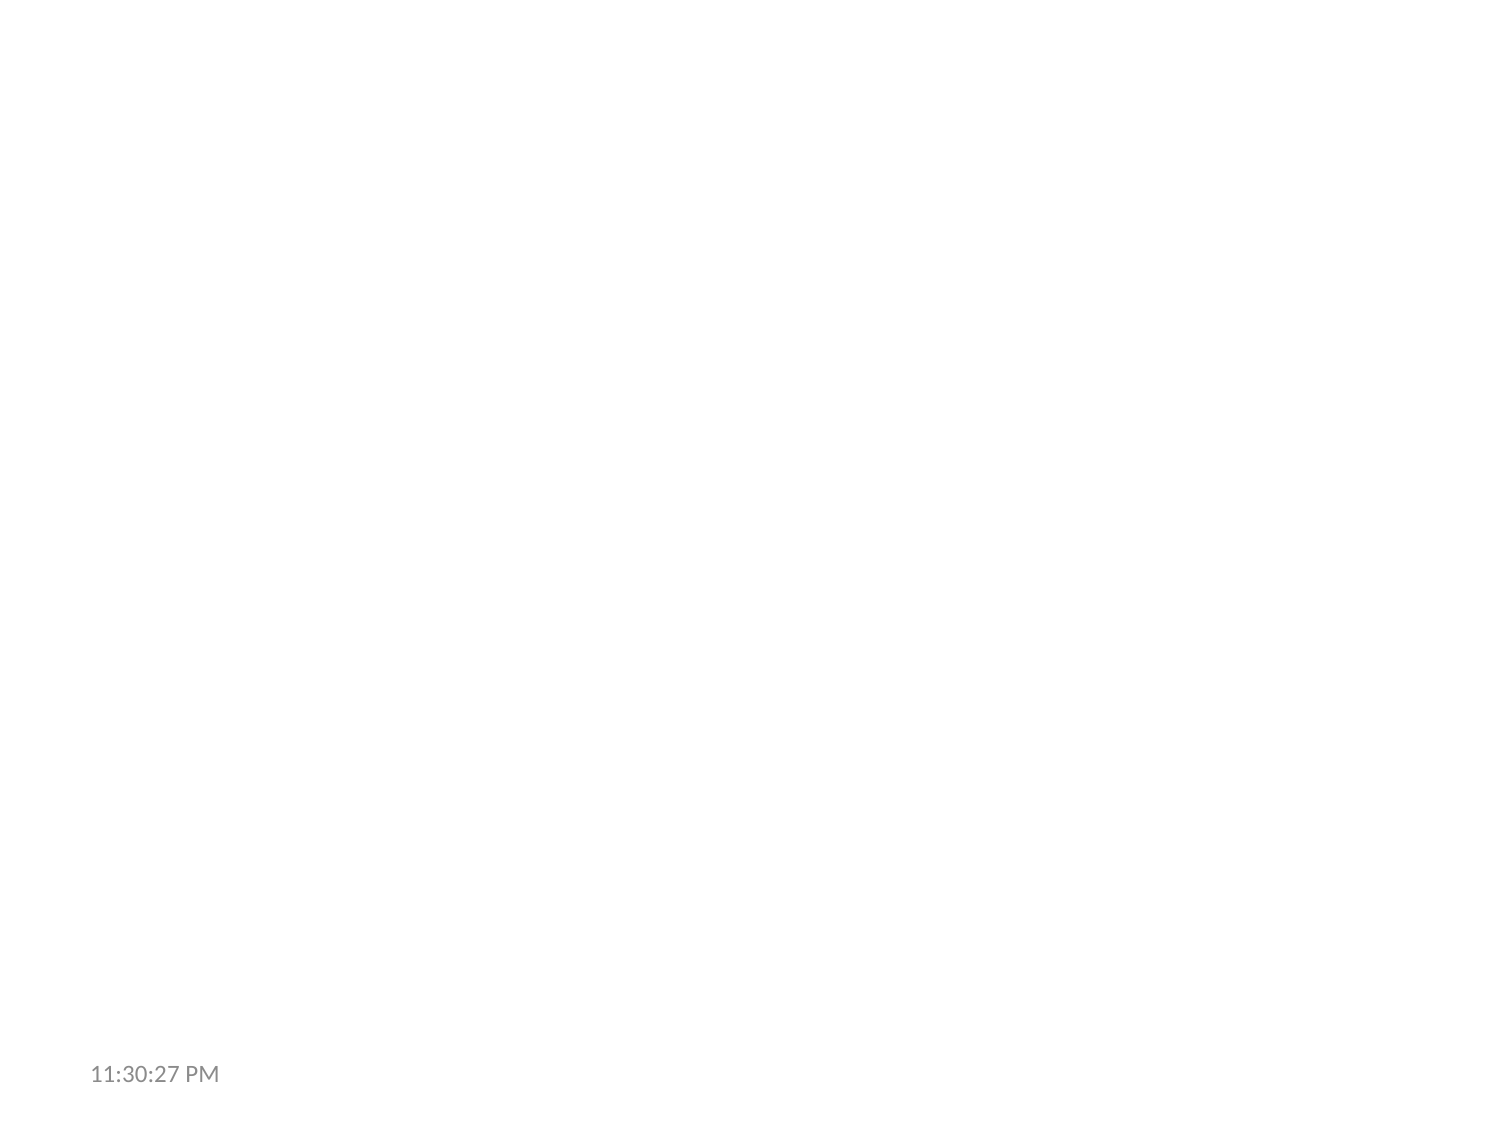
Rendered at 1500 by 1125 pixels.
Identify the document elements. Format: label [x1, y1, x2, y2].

slide_number [75, 1042, 425, 1103]
